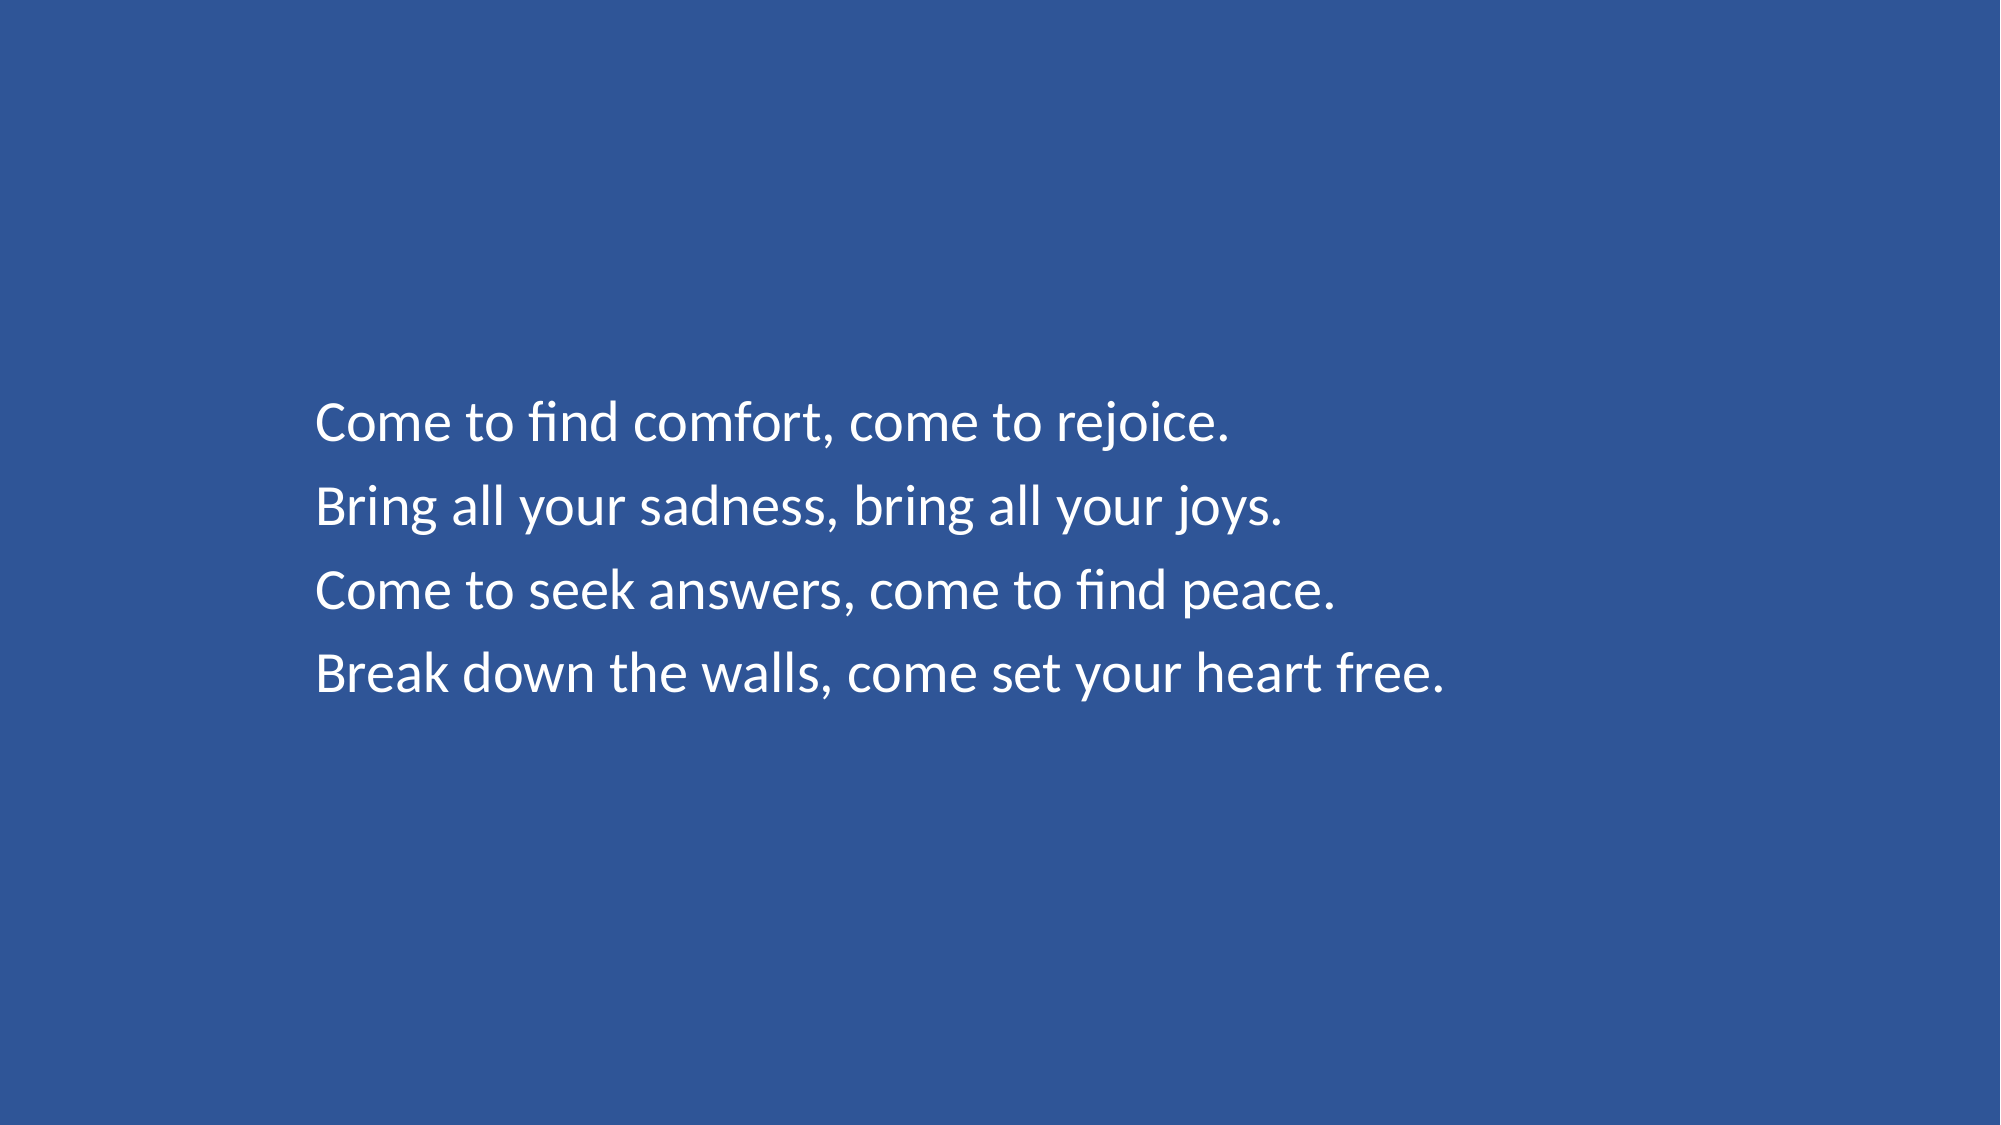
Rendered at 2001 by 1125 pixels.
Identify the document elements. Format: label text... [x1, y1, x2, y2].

list Come to find comfort, come to rejoice. Bring all your sadness, bring all your joys. Come to seek answers, come to find peace. Break down the walls, come set your heart free. [300, 384, 1700, 741]
